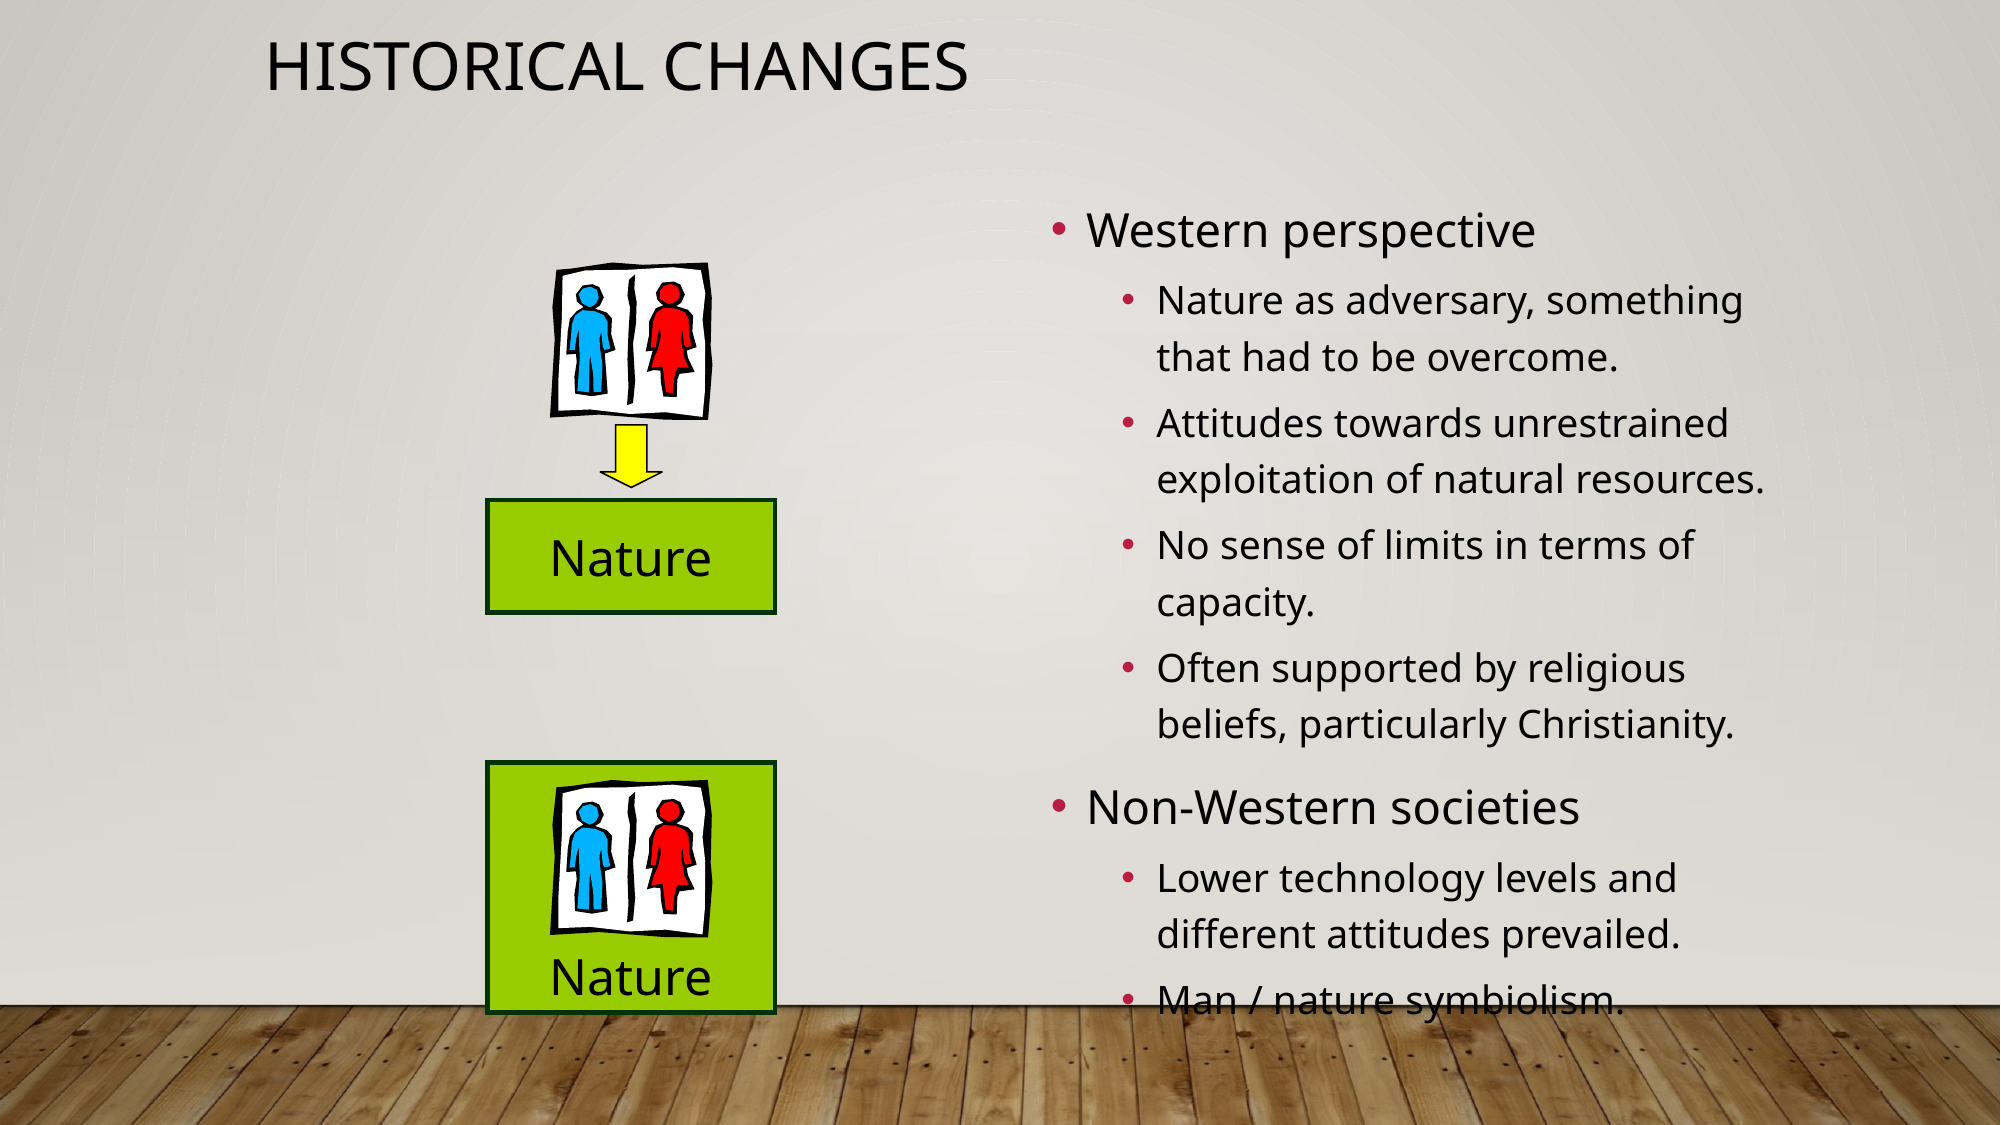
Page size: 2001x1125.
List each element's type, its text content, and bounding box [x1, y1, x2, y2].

picture [0, 1005, 2000, 1125]
title Historical Changes [249, 24, 1967, 213]
list Western perspective Nature as adversary, something that had to be overcome. Attitudes towards unrestrained exploitation of natural resources. No sense of limits in terms of capacity. Often supported by religious beliefs, particularly Christianity. Non-Western societies Lower technology levels and different attitudes prevailed. Man / nature symbiolism. [1035, 181, 1824, 1044]
text_box [599, 424, 663, 488]
text_box Nature [487, 500, 775, 613]
text_box Nature [487, 762, 775, 1013]
picture [549, 779, 713, 938]
picture [549, 262, 713, 421]
